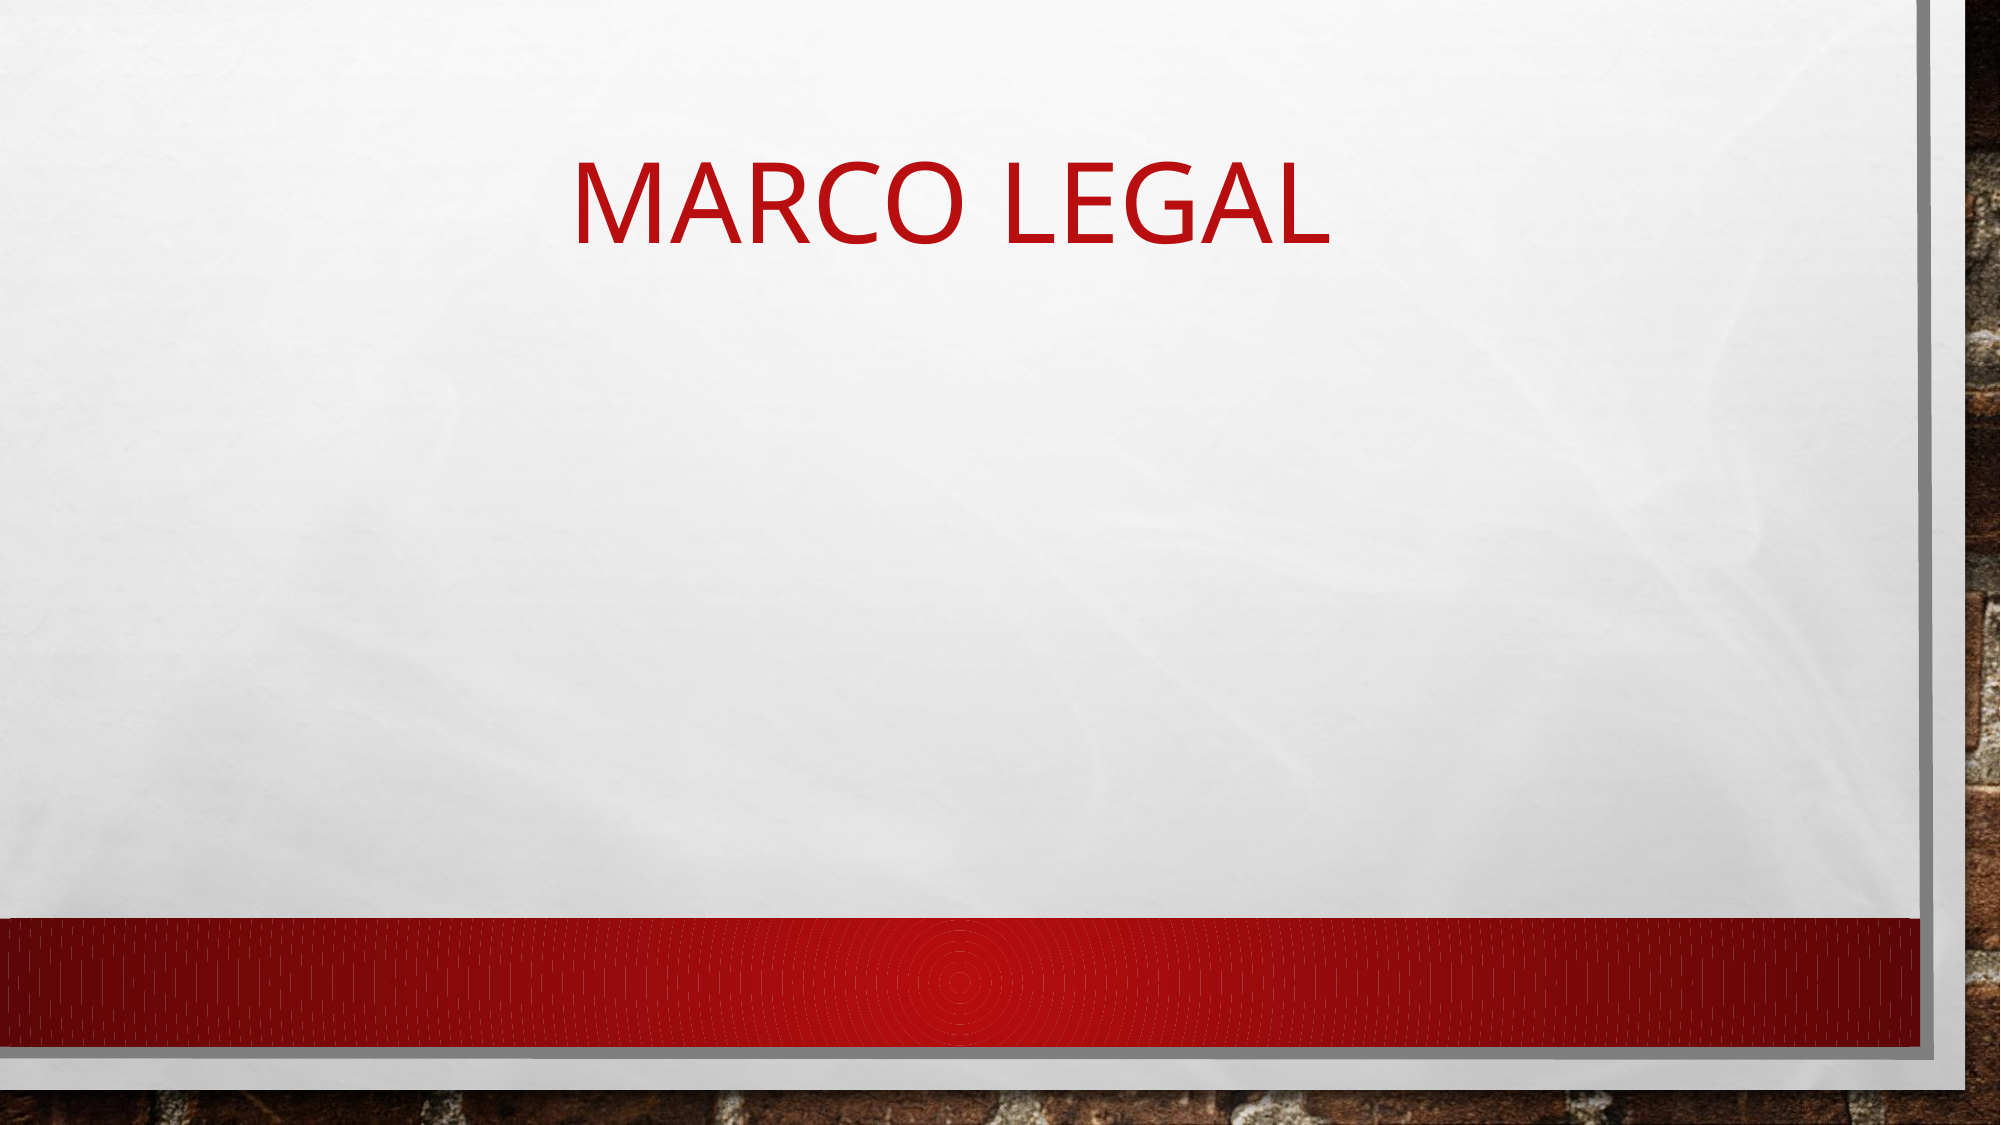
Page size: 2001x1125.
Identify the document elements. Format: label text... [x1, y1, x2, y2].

picture [0, 0, 2001, 1125]
title MARCO LEGAL [112, 112, 1818, 302]
picture [0, 0, 1919, 918]
